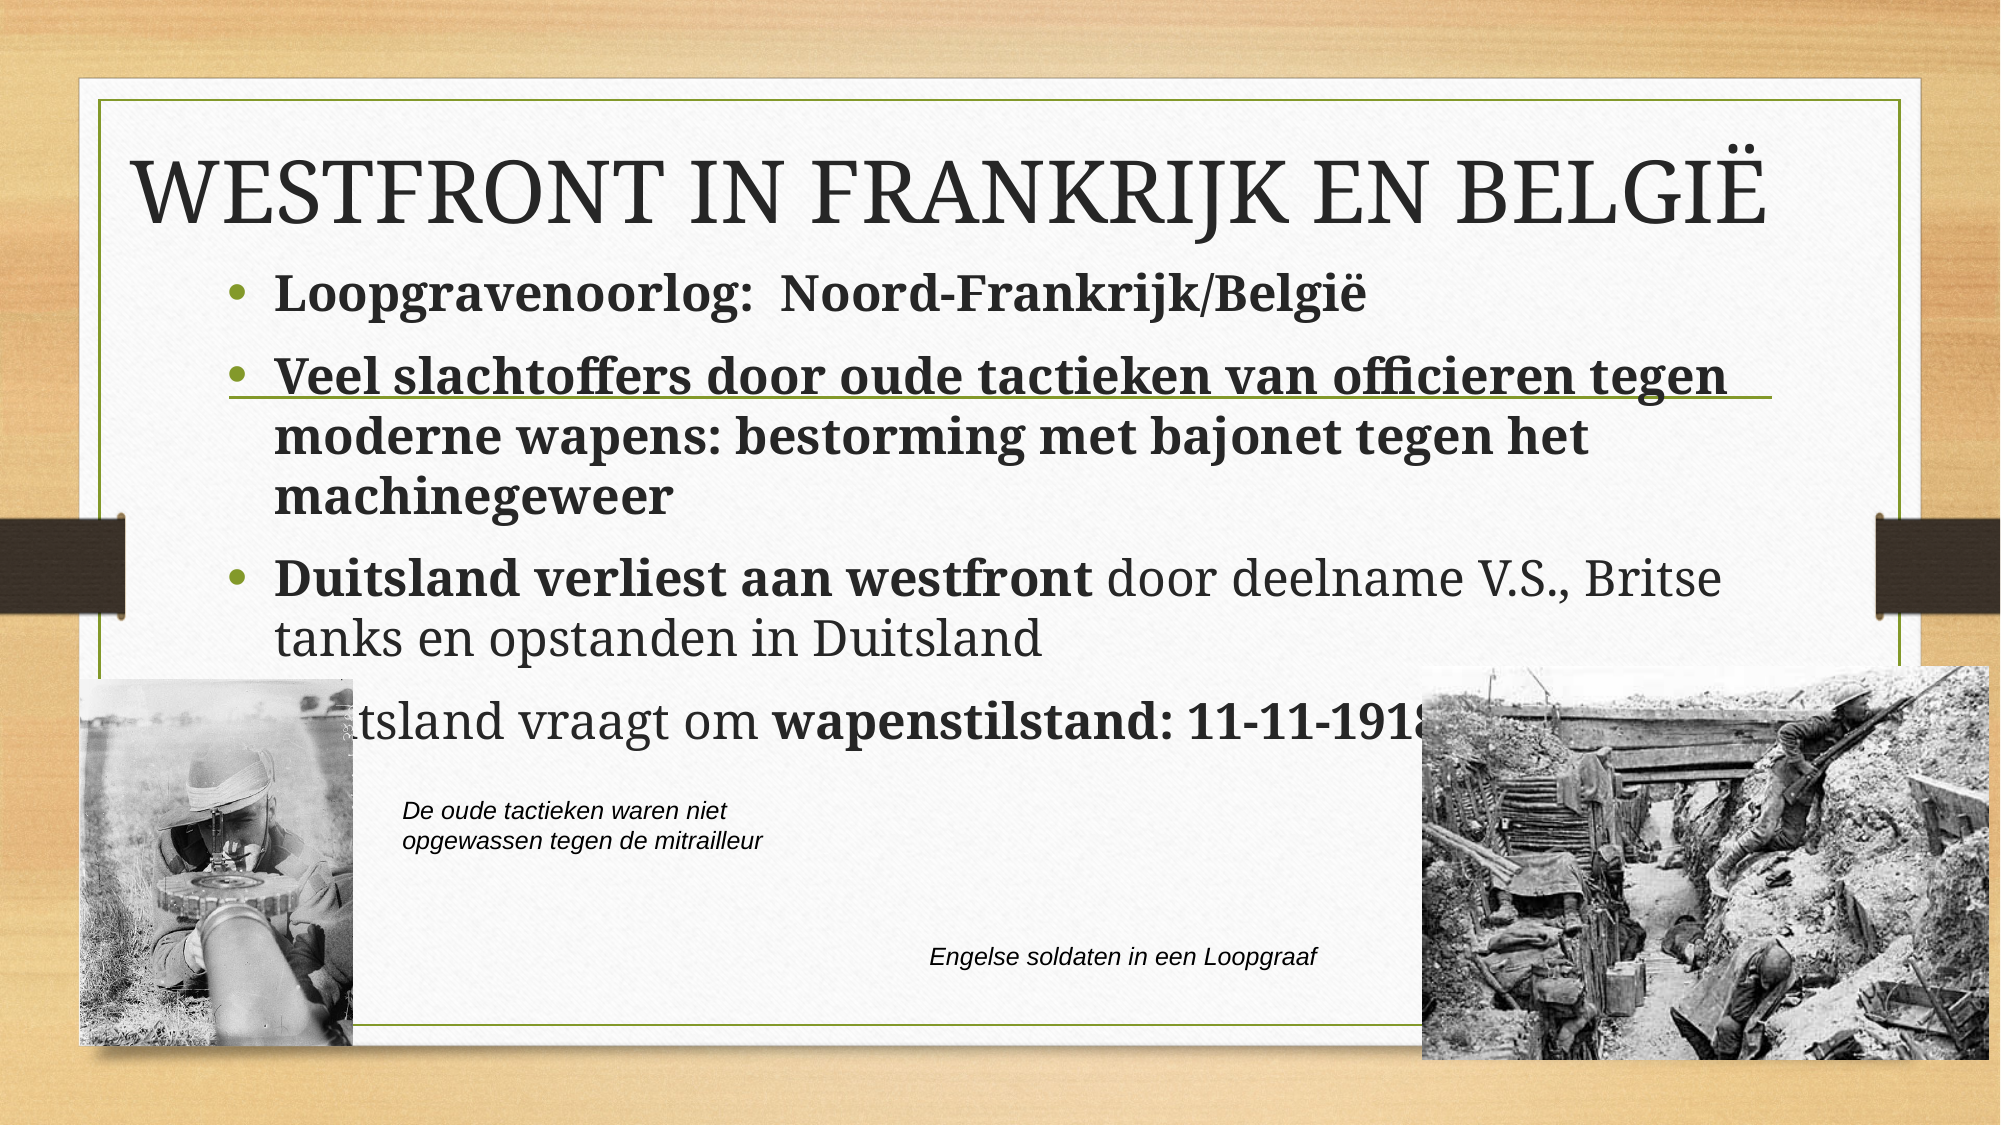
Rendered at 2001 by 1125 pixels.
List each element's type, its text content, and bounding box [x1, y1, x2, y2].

text_box De oude tactieken waren niet opgewassen tegen de mitrailleur [387, 786, 793, 862]
picture [0, 0, 2001, 1125]
text_box Engelse soldaten in een Loopgraaf [856, 932, 1333, 978]
list Loopgravenoorlog: Noord-Frankrijk/België Veel slachtoffers door oude tactieken van officieren tegen moderne wapens: bestorming met bajonet tegen het machinegeweer Duitsland verliest aan westfront door deelname V.S., Britse tanks en opstanden in Duitsland Duitsland vraagt om wapenstilstand: 11-11-1918 om 11 uur [212, 254, 1788, 890]
title WESTFRONT IN FRANKRIJK EN BELGIË [112, 122, 1788, 255]
